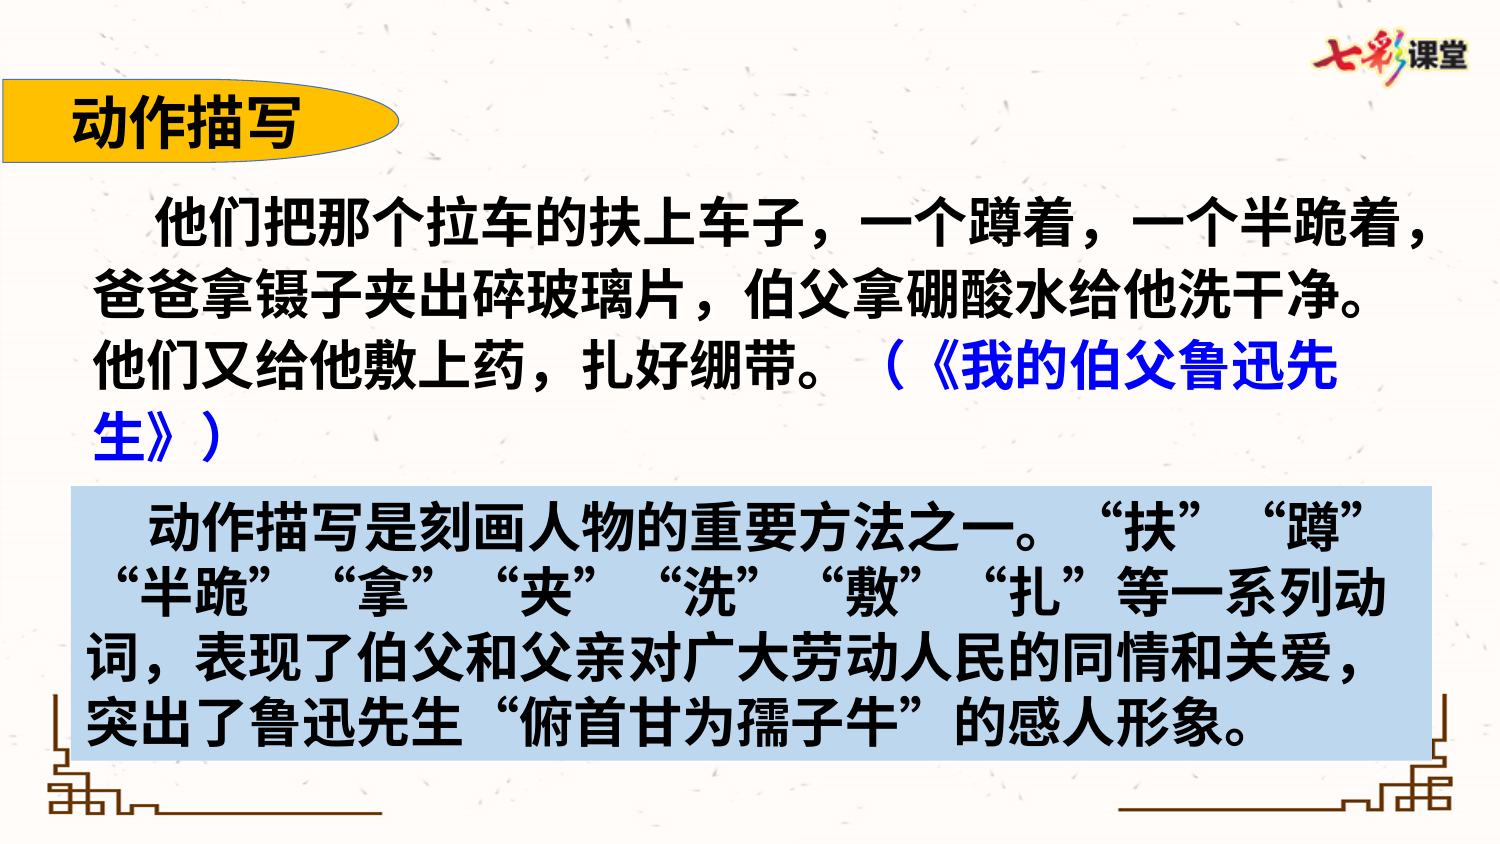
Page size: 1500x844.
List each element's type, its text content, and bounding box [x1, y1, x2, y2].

text_box 动作描写是刻画人物的重要方法之一。“扶”“蹲”“半跪”“拿”“夹”“洗”“敷”“扎”等一系列动词，表现了伯父和父亲对广大劳动人民的同情和关爱，突出了鲁迅先生“俯首甘为孺子牛”的感人形象。 [70, 486, 1432, 761]
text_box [2, 79, 399, 163]
text_box 他们把那个拉车的扶上车子，一个蹲着，一个半跪着，爸爸拿镊子夹出碎玻璃片，伯父拿硼酸水给他洗干净。他们又给他敷上药，扎好绷带。（《我的伯父鲁迅先生》） [77, 174, 1425, 476]
picture [0, 0, 1500, 844]
